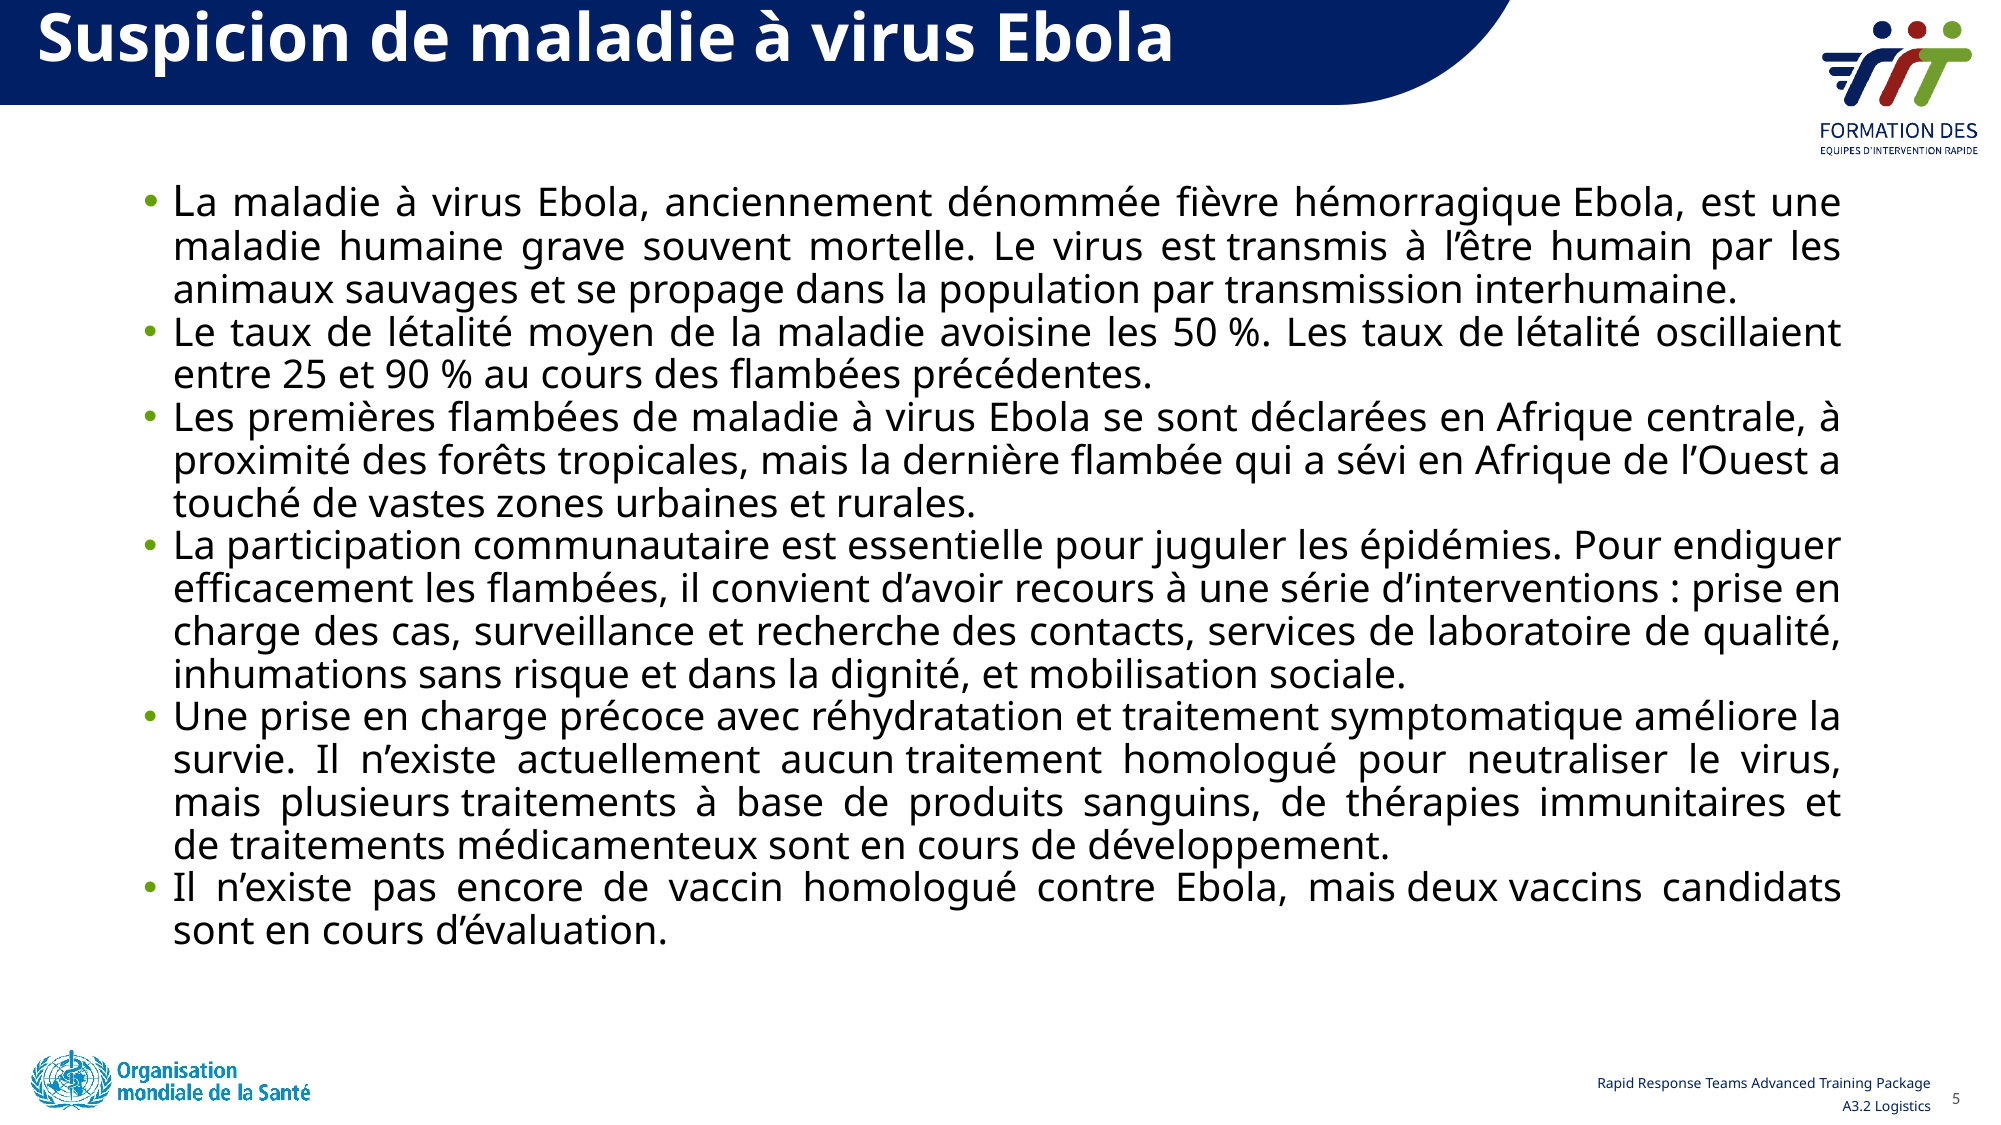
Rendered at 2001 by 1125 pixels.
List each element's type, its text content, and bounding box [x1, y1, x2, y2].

picture [31, 1050, 310, 1110]
picture [1820, 20, 1978, 156]
picture [0, 0, 1533, 105]
list La maladie à virus Ebola, anciennement dénommée fièvre hémorragique Ebola, est une maladie humaine grave souvent mortelle. Le virus est transmis à l’être humain par les animaux sauvages et se propage dans la population par transmission interhumaine. Le taux de létalité moyen de la maladie avoisine les 50 %. Les taux de létalité oscillaient entre 25 et 90 % au cours des flambées précédentes. Les premières flambées de maladie à virus Ebola se sont déclarées en Afrique centrale, à proximité des forêts tropicales, mais la dernière flambée qui a sévi en Afrique de l’Ouest a touché de vastes zones urbaines et rurales. La participation communautaire est essentielle pour juguler les épidémies. Pour endiguer efficacement les flambées, il convient d’avoir recours à une série d’interventions : prise en charge des cas, surveillance et recherche des contacts, services de laboratoire de qualité, inhumations sans risque et dans la dignité, et mobilisation sociale. Une prise en charge précoce avec réhydratation et traitement symptomatique améliore la survie. Il n’existe actuellement aucun traitement homologué pour neutraliser le virus, mais plusieurs traitements à base de produits sanguins, de thérapies immunitaires et de traitements médicamenteux sont en cours de développement. Il n’existe pas encore de vaccin homologué contre Ebola, mais deux vaccins candidats sont en cours d’évaluation. [137, 173, 1851, 1008]
title Suspicion de maladie à virus Ebola [30, 0, 1385, 89]
